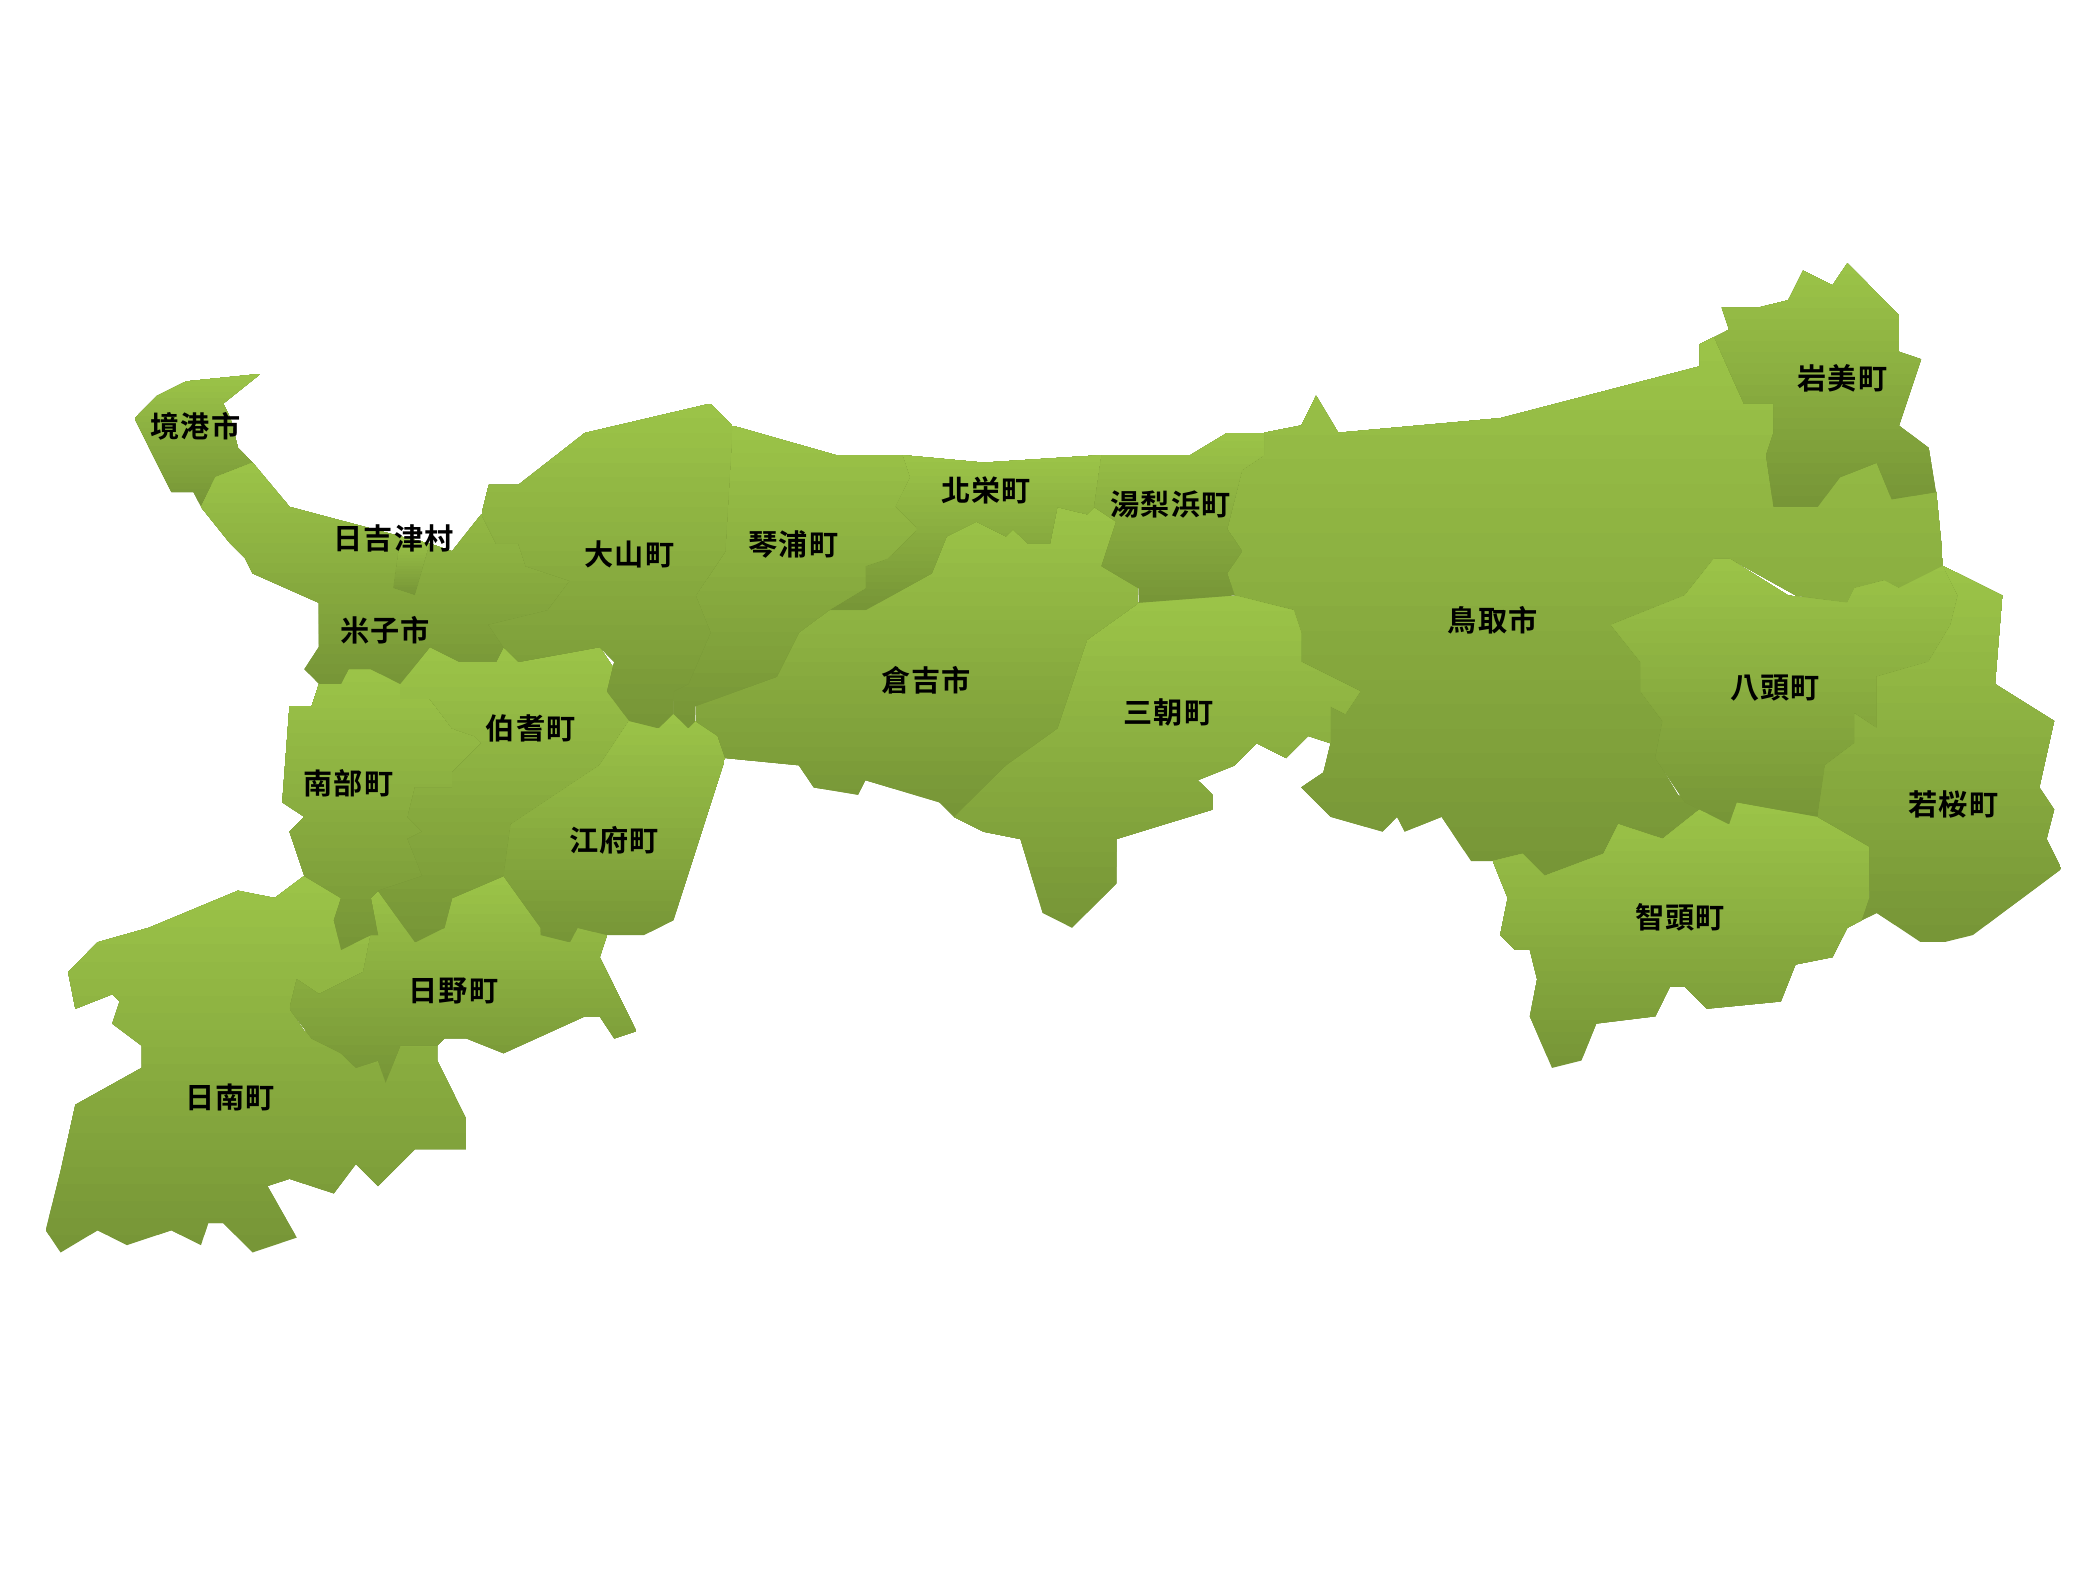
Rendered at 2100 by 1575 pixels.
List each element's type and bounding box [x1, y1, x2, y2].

text_box [45, 263, 2062, 1253]
text_box [134, 352, 2015, 1123]
